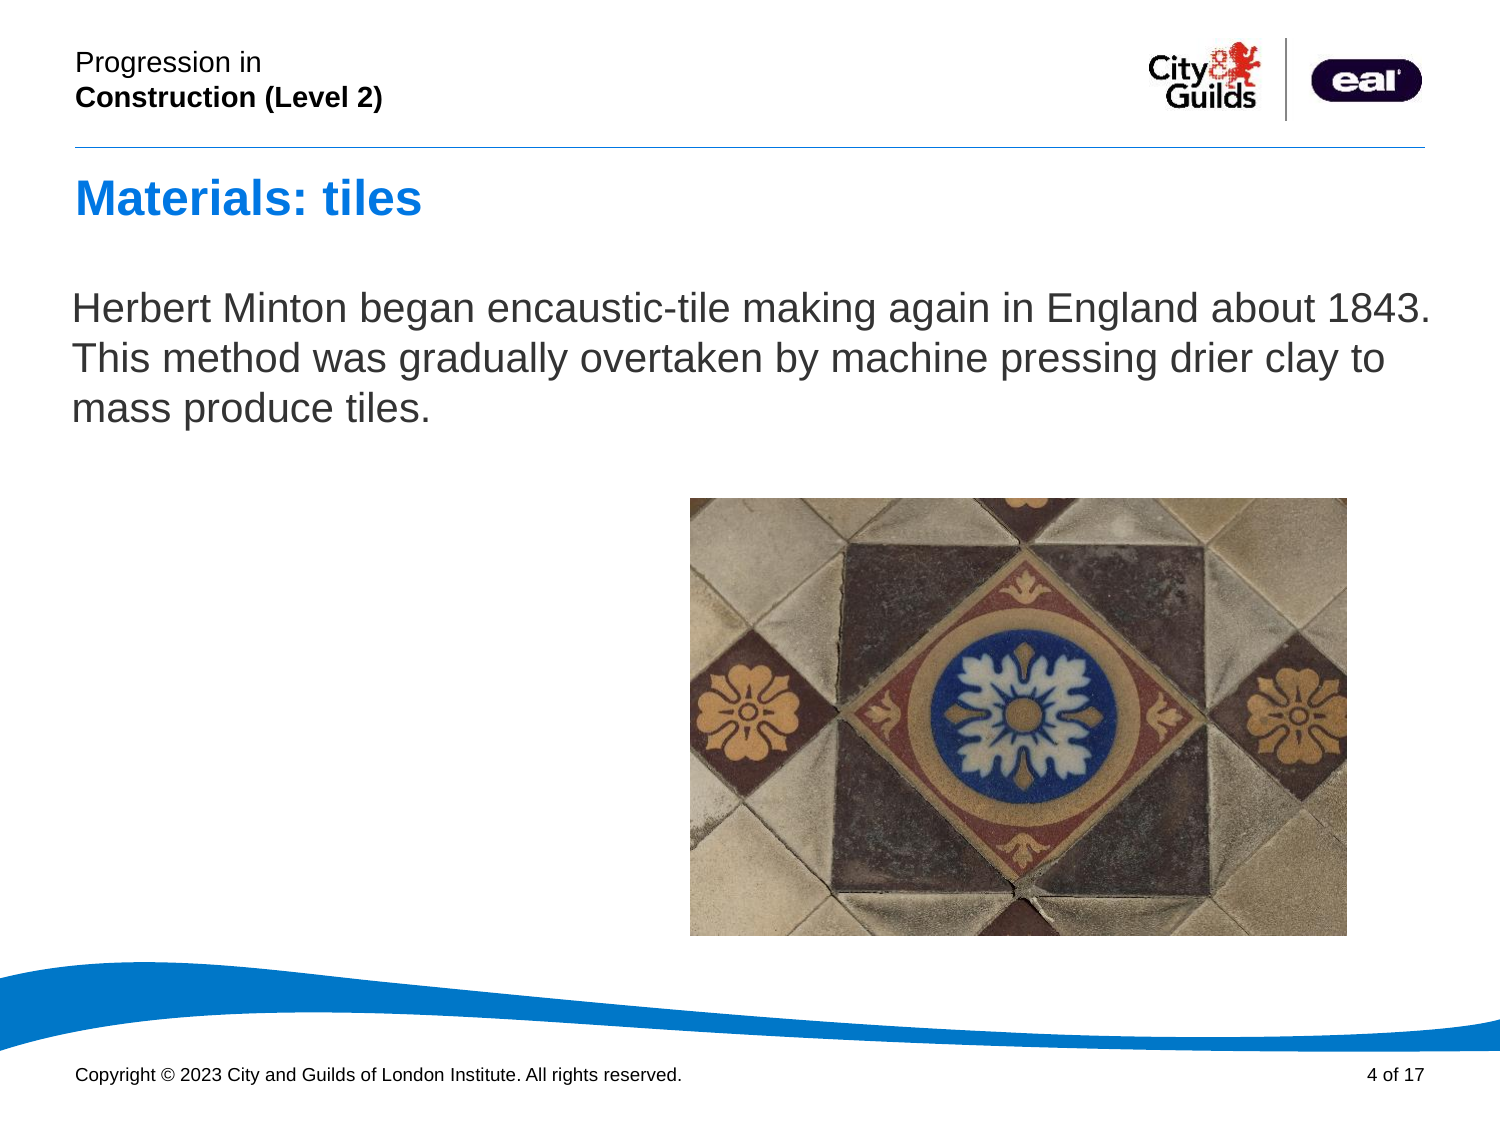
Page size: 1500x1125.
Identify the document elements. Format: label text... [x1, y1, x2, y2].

title Materials: tiles [74, 165, 1426, 223]
picture [1149, 38, 1422, 121]
picture [690, 498, 1347, 936]
text_box Herbert Minton began encaustic-tile making again in England about 1843. This method was gradually overtaken by machine pressing drier clay to mass produce tiles. [56, 223, 1463, 439]
